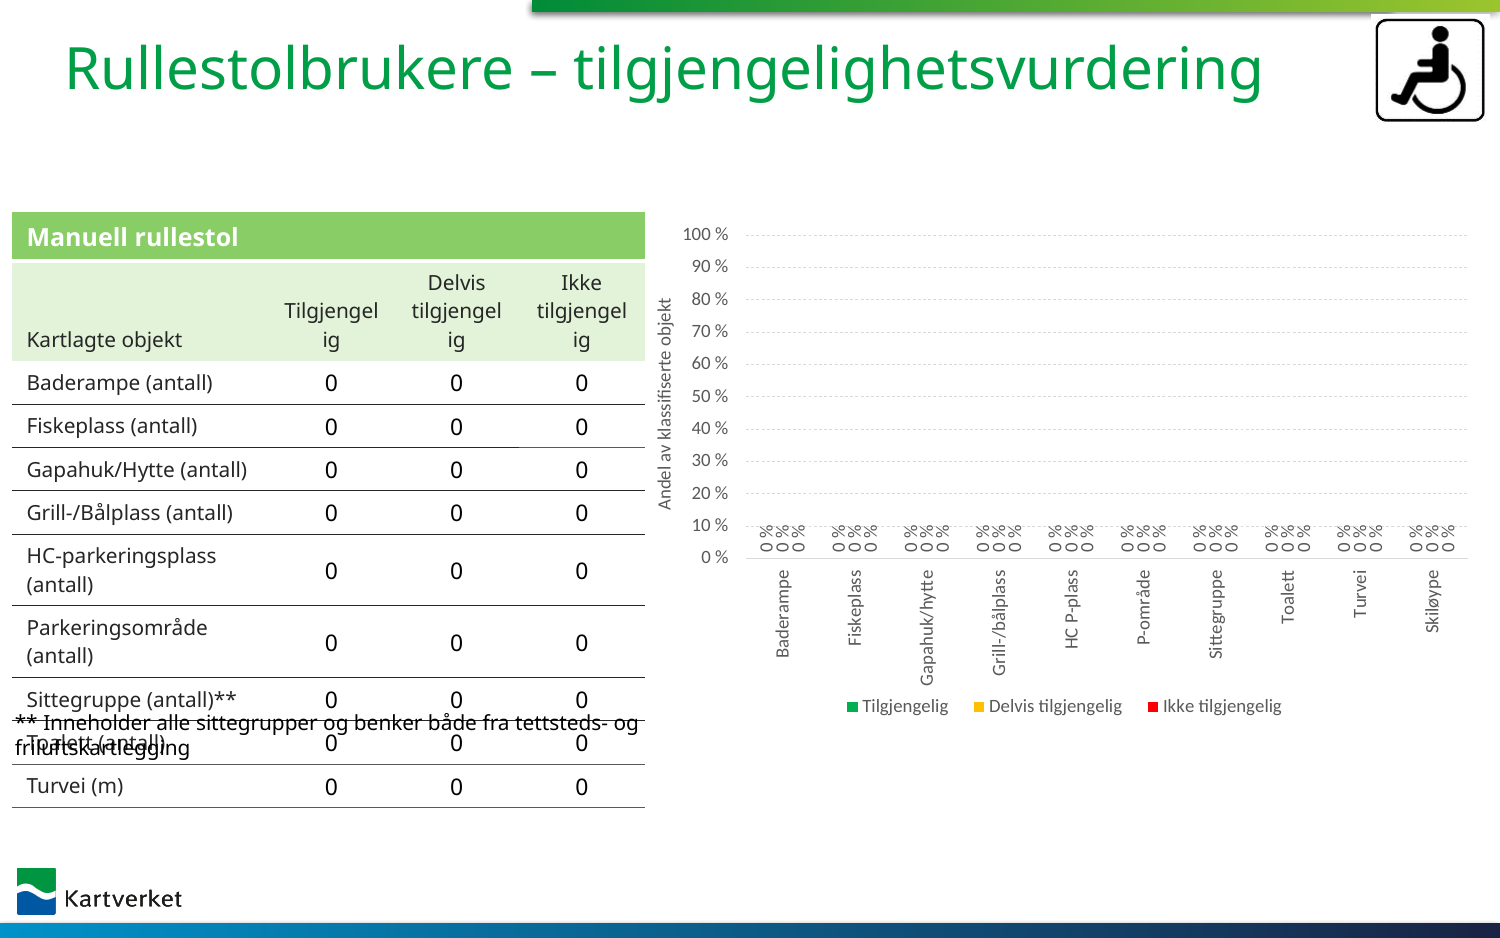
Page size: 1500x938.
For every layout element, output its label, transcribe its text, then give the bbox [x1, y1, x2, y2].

table_cell 0 [269, 678, 394, 702]
table_cell 0 [269, 491, 394, 534]
table_cell Ikke tilgjengelig [519, 263, 638, 361]
table_cell 0 [519, 678, 638, 702]
table_cell 0 [269, 606, 394, 677]
table_cell 0 [519, 491, 638, 534]
table_cell Parkeringsområde (antall) [12, 606, 269, 677]
table_cell Gapahuk/Hytte (antall) [12, 448, 269, 490]
table_cell Kartlagte objekt [12, 263, 269, 361]
table_cell Turvei (m) [12, 768, 269, 807]
table_cell 0 [269, 535, 394, 605]
table_cell 0 [394, 448, 519, 490]
table_cell 0 [394, 405, 519, 447]
text_box Rullestolbrukere – tilgjengelighetsvurdering [49, 12, 1372, 109]
table_cell 0 [269, 448, 394, 490]
table_cell 0 [269, 768, 394, 807]
text_box ** Inneholder alle sittegrupper og benker både fra tettsteds- og friluftskartlegging [0, 702, 745, 768]
table_cell 0 [519, 606, 638, 677]
picture [643, 218, 1480, 728]
table_cell 0 [519, 361, 638, 404]
table_cell 0 [269, 361, 394, 404]
table_cell 0 [394, 606, 519, 677]
table_cell 0 [519, 535, 638, 605]
table_cell 0 [394, 678, 519, 702]
table_cell 0 [394, 535, 519, 605]
table_cell Sittegruppe (antall)** [12, 678, 269, 702]
table_cell Tilgjengelig [269, 263, 394, 361]
picture [1371, 13, 1491, 127]
table_cell 0 [519, 768, 645, 807]
table_cell Grill-/Bålplass (antall) [12, 491, 269, 534]
table_cell 0 [269, 405, 394, 447]
table_cell Baderampe (antall) [12, 361, 269, 404]
table_cell 0 [394, 491, 519, 534]
table_cell Delvis tilgjengelig [394, 263, 519, 361]
table_cell 0 [519, 448, 638, 490]
table_cell Fiskeplass (antall) [12, 405, 269, 447]
table_cell HC-parkeringsplass (antall) [12, 535, 269, 605]
table_header Manuell rullestol [12, 212, 645, 259]
table_cell 0 [394, 361, 519, 404]
table_cell 0 [394, 768, 519, 807]
table_cell 0 [519, 405, 638, 447]
